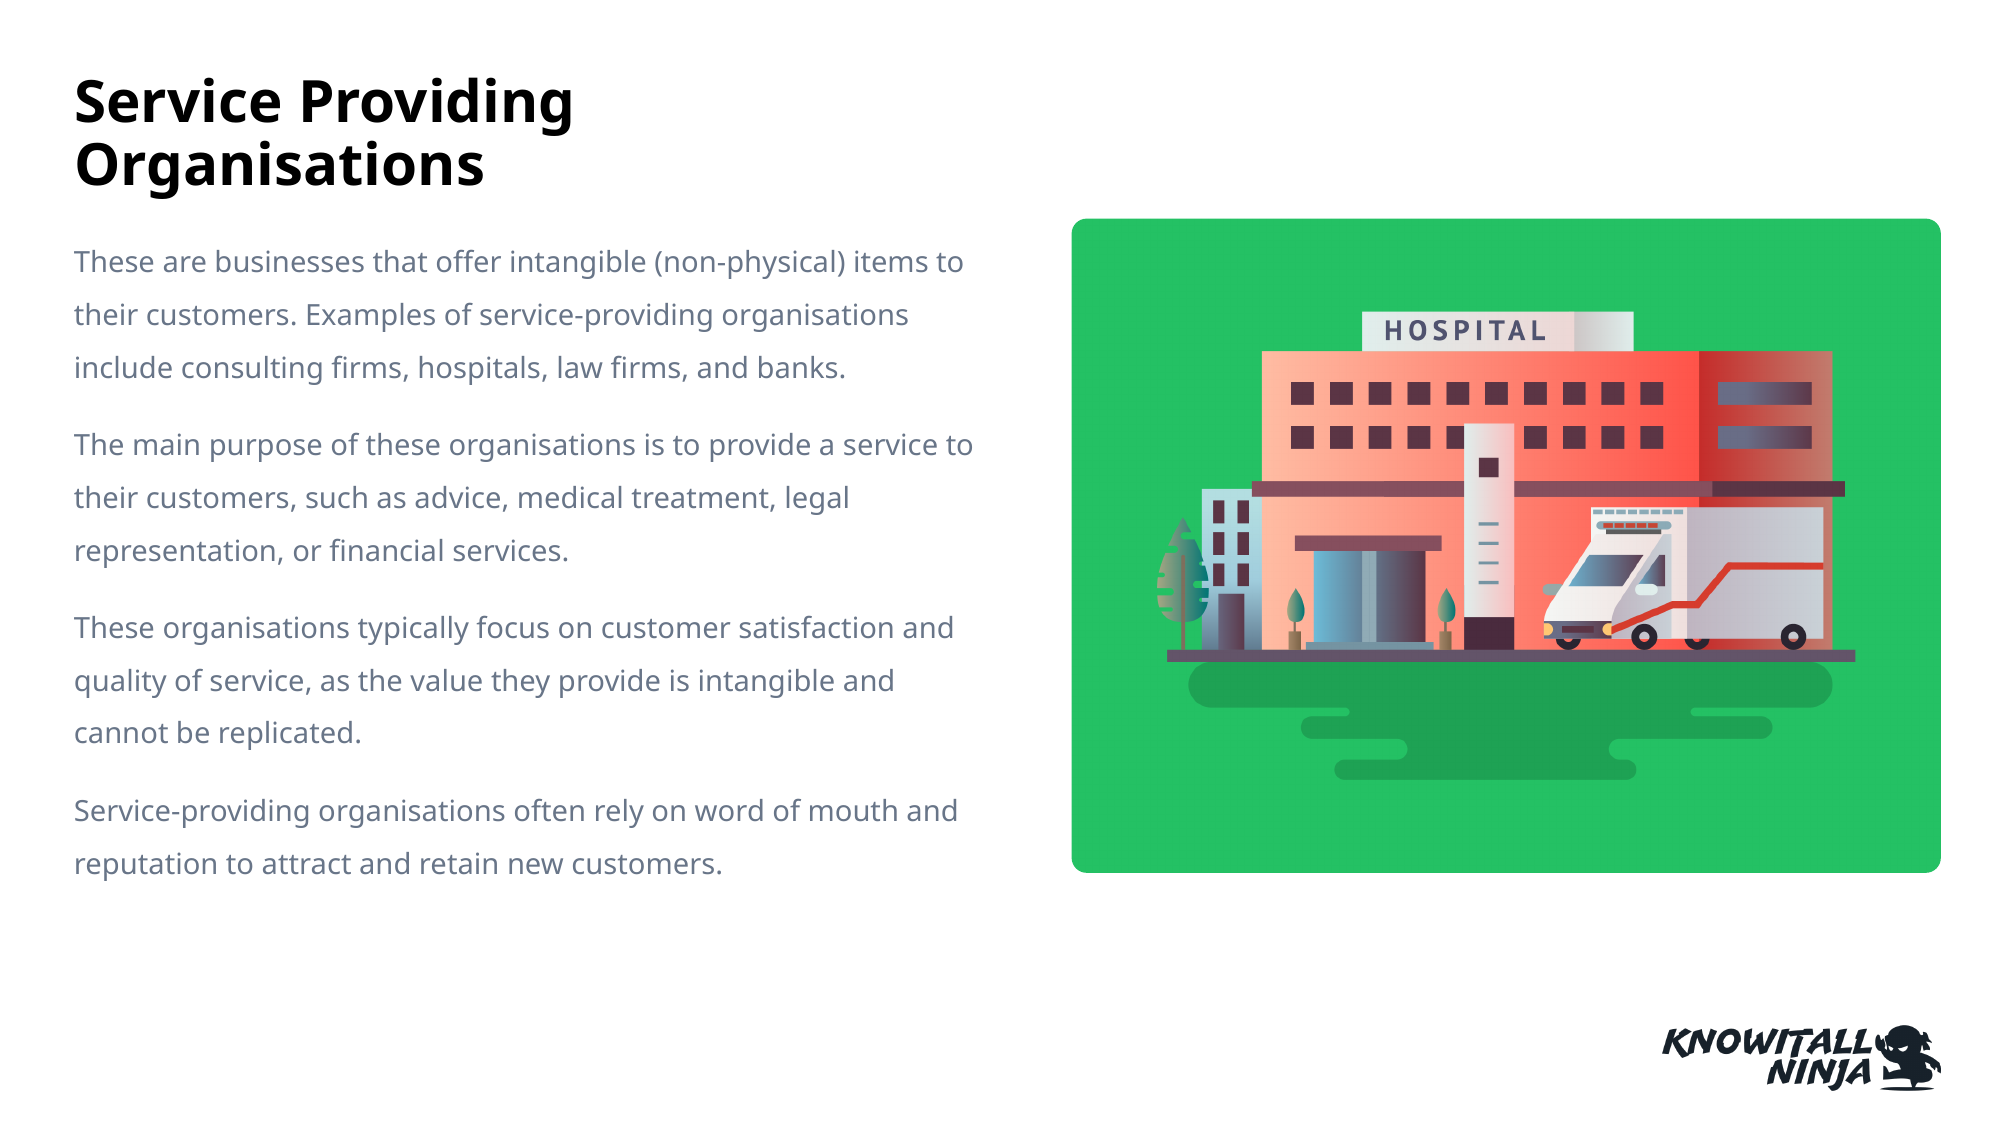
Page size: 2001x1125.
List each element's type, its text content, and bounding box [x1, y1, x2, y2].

list These are businesses that offer intangible (non-physical) items to their customers. Examples of service-providing organisations include consulting firms, hospitals, law firms, and banks. The main purpose of these organisations is to provide a service to their customers, such as advice, medical treatment, legal representation, or financial services. These organisations typically focus on customer satisfaction and quality of service, as the value they provide is intangible and cannot be replicated. Service-providing organisations often rely on word of mouth and reputation to attract and retain new customers. [59, 218, 1000, 1091]
title Service Providing Organisations [59, 117, 1000, 206]
picture [1662, 1025, 1941, 1091]
picture [1071, 218, 1942, 874]
